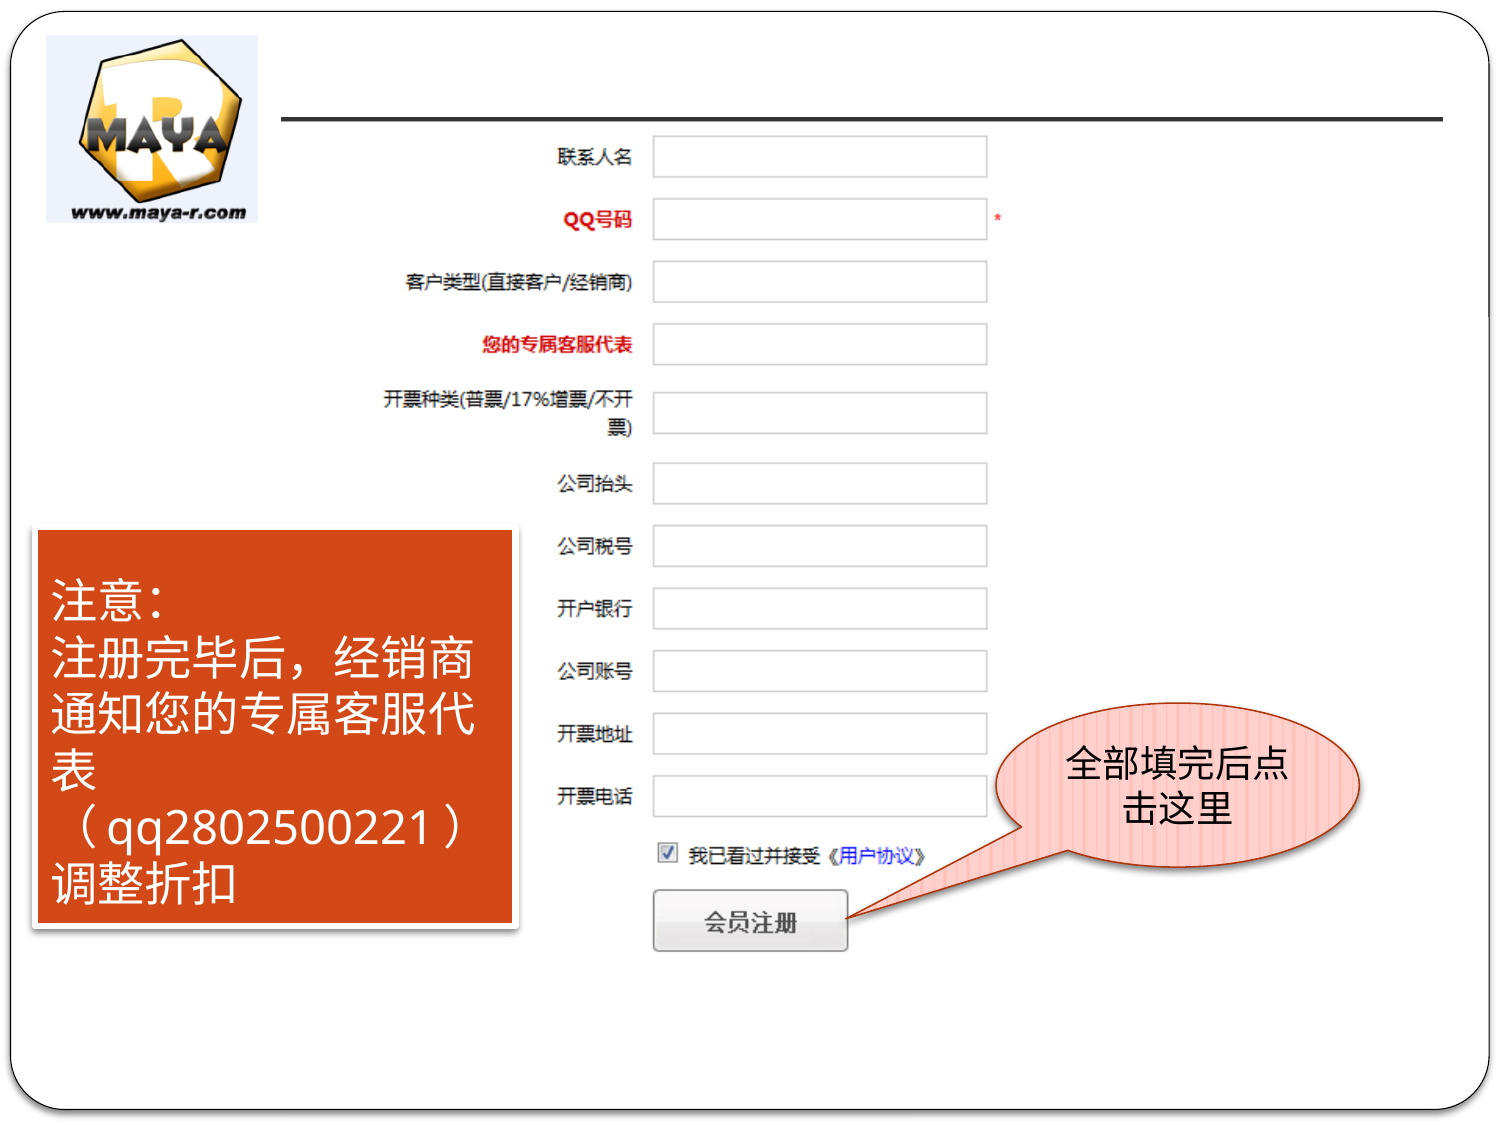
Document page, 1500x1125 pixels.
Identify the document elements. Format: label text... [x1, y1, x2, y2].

picture [280, 116, 1443, 999]
picture [46, 35, 258, 223]
title 注意： 注册完毕后，经销商通知您的专属客服代表 （qq2802500221） 调整折扣 [32, 524, 275, 929]
